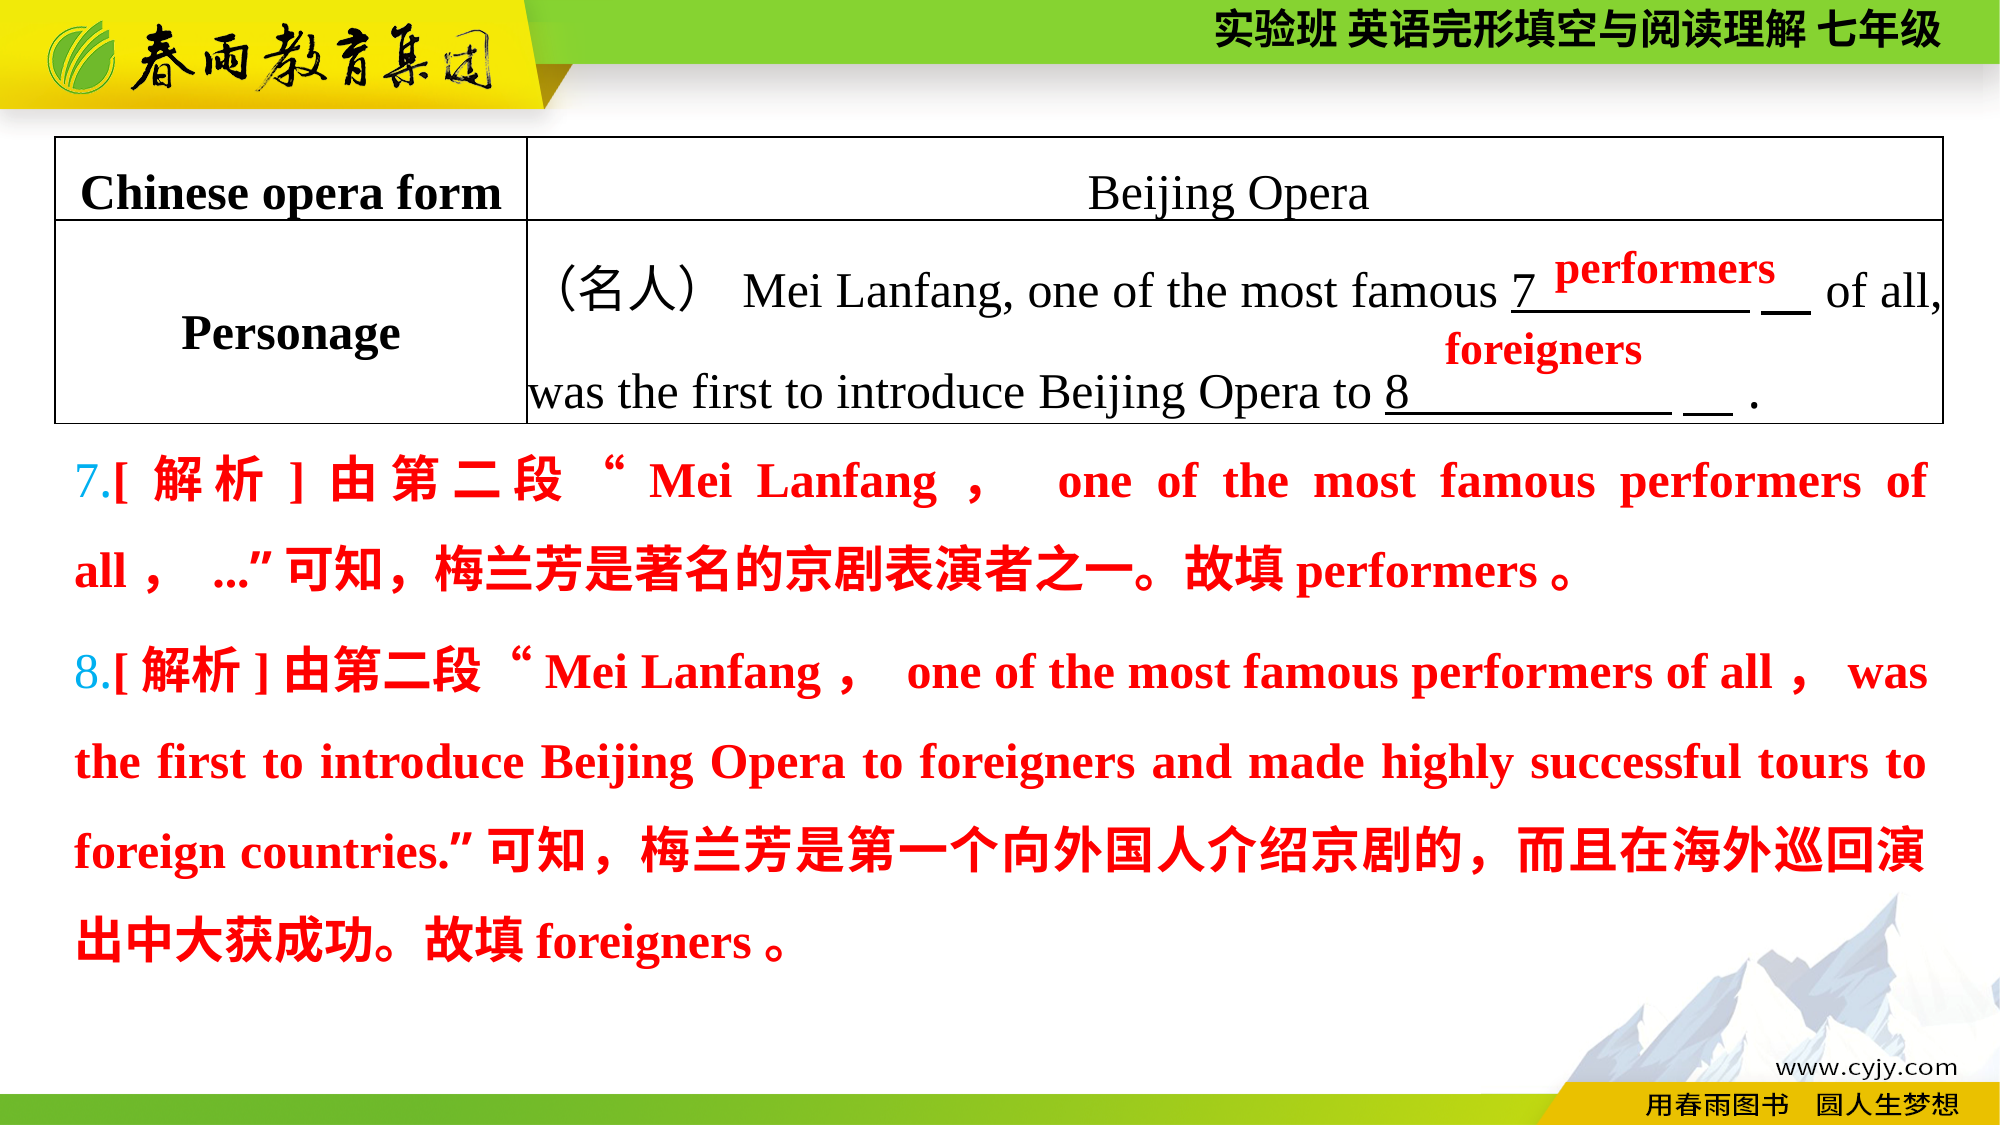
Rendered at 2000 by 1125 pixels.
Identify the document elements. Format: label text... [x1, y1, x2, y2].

table_header Chinese opera form [56, 138, 526, 219]
list 7.[解析]由第二段“Mei Lanfang， one of the most famous performers of all， ...”可知，梅兰芳是著名的京剧表演者之一。故填performers。 [59, 409, 1944, 600]
picture [0, 0, 2000, 1125]
text_box 8.[解析]由第二段“Mei Lanfang， one of the most famous performers of all，was the first to introduce Beijing Opera to foreigners and made highly successful tours to foreign countries.”可知，梅兰芳是第一个向外国人介绍京剧的，而且在海外巡回演出中大获成功。故填foreigners。 [59, 600, 1944, 976]
text_box performers [1540, 230, 1791, 301]
table_header Beijing Opera [528, 138, 1942, 219]
text_box foreigners [1430, 310, 1658, 381]
table_cell Personage [56, 221, 526, 423]
table_cell （名人）Mei Lanfang, one of the most famous 7 of all, was the first to introduce Beijing Opera to 8 . [528, 221, 1942, 409]
